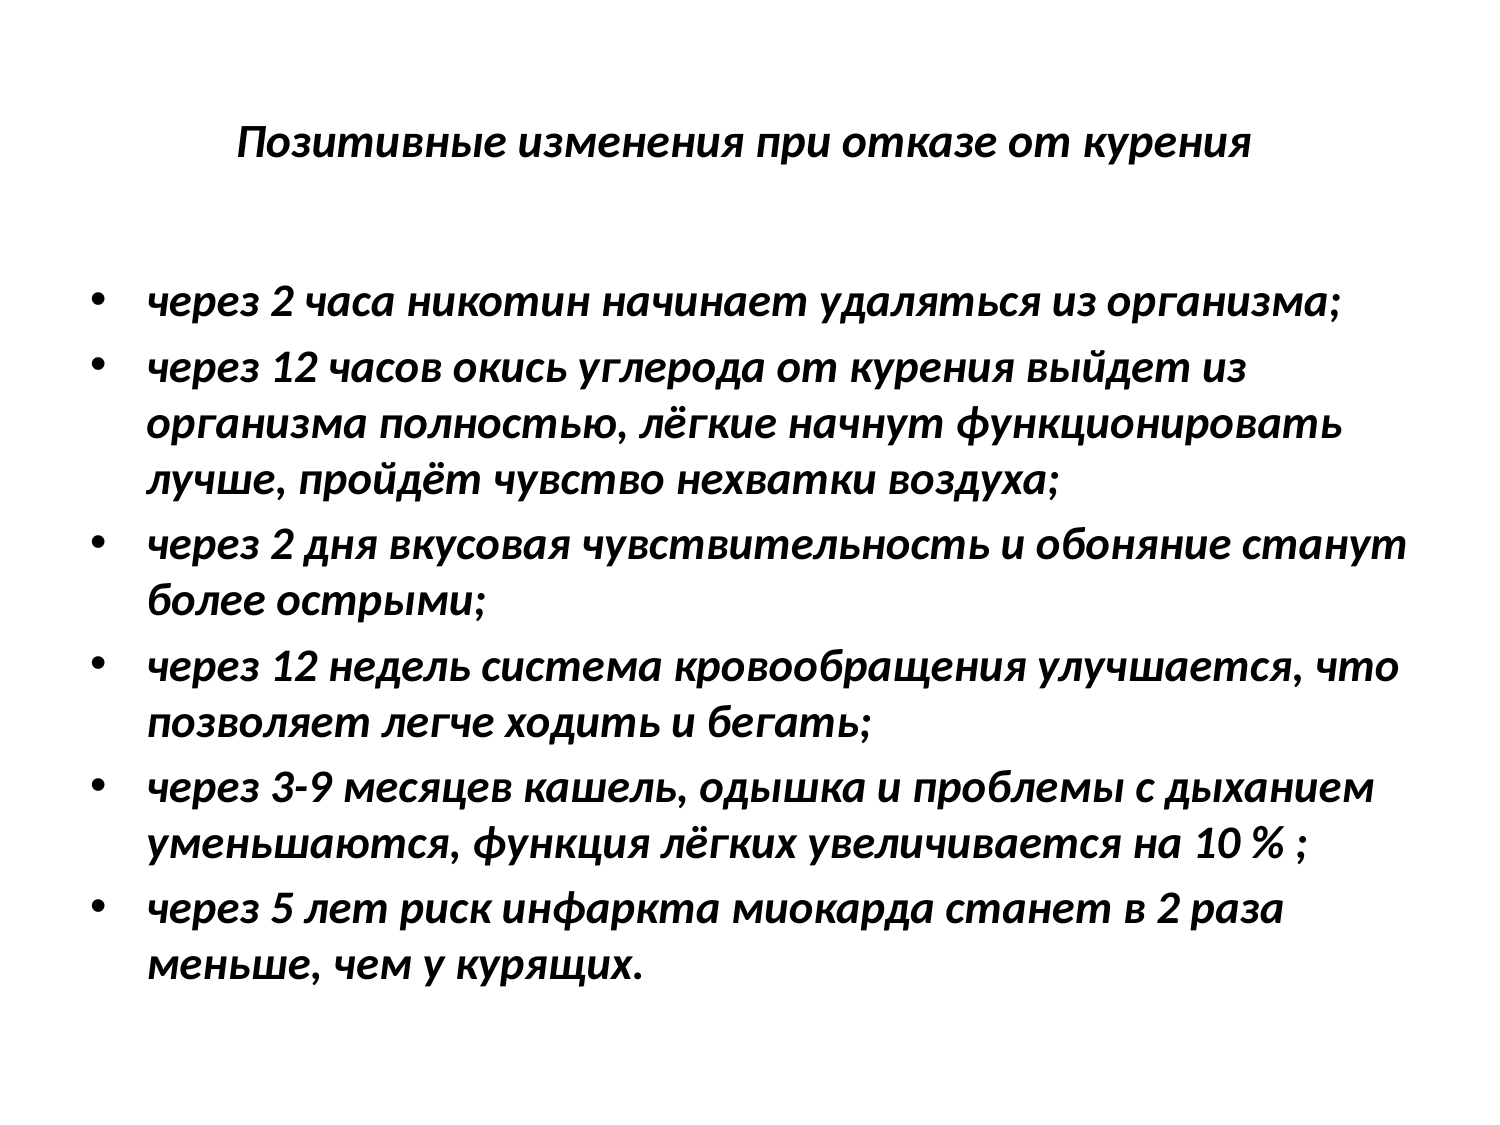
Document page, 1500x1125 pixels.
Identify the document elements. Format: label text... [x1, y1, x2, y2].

title Позитивные изменения при отказе от курения [75, 45, 1425, 233]
list через 2 часа никотин начинает удаляться из организма; через 12 часов окись углерода от курения выйдет из организма полностью, лёгкие начнут функционировать лучше, пройдёт чувство нехватки воздуха; через 2 дня вкусовая чувствительность и обоняние станут более острыми; через 12 недель система кровообращения улучшается, что позволяет легче ходить и бегать; через 3-9 месяцев кашель, одышка и проблемы с дыханием уменьшаются, функция лёгких увеличивается на 10 % ; через 5 лет риск инфаркта миокарда станет в 2 раза меньше, чем у курящих. [75, 262, 1425, 1005]
